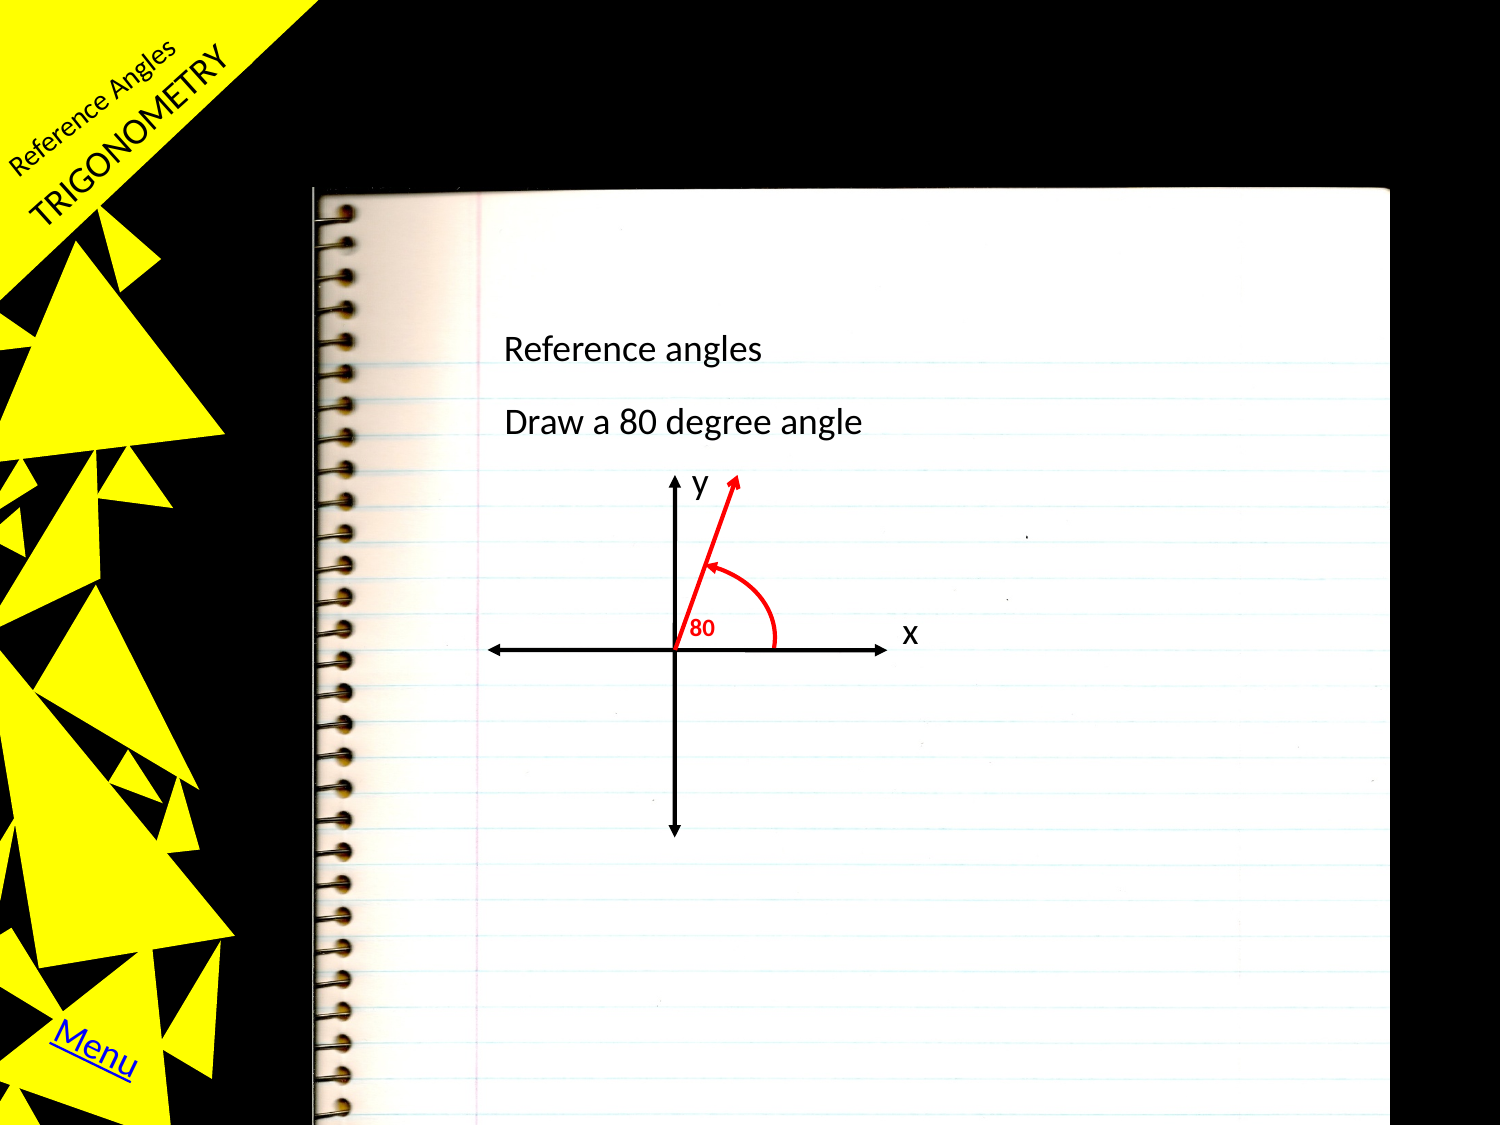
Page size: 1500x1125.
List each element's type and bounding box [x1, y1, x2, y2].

text_box [0, 0, 321, 1125]
picture [312, 187, 1390, 1125]
text_box [618, 530, 794, 594]
text_box [487, 449, 935, 838]
